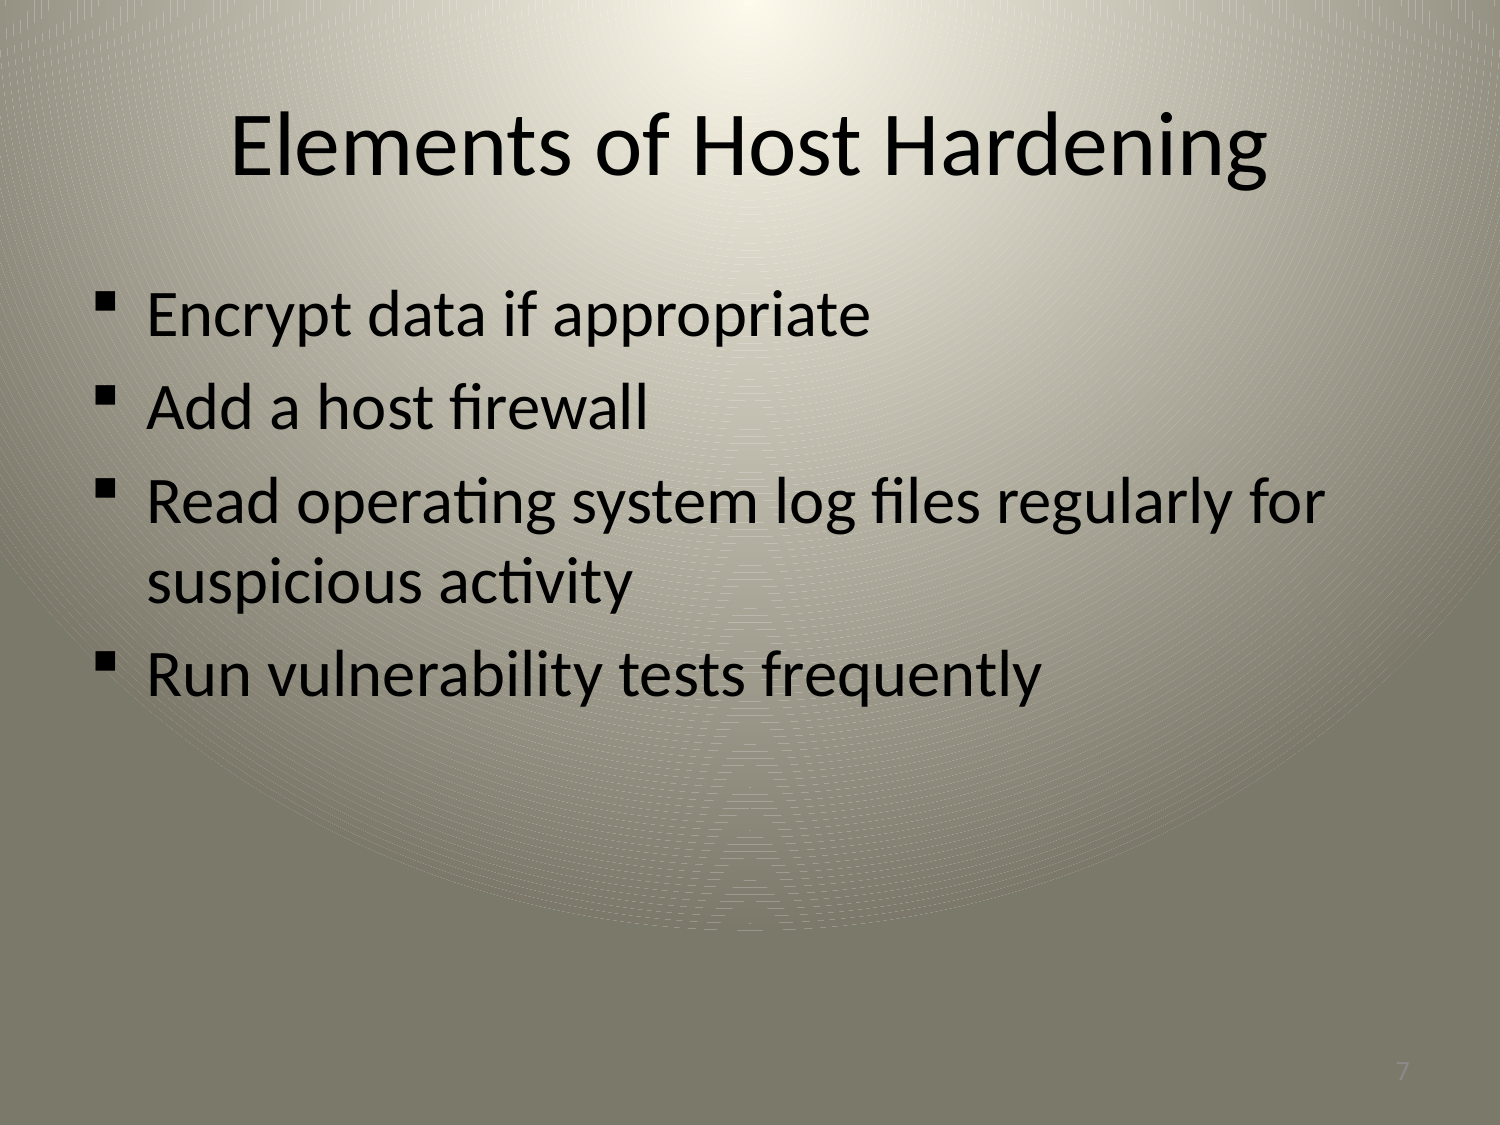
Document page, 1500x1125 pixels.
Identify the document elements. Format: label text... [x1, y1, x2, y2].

list Encrypt data if appropriate Add a host firewall Read operating system log files regularly for suspicious activity Run vulnerability tests frequently [75, 262, 1425, 1005]
slide_number 7 [1074, 1042, 1425, 1103]
title Elements of Host Hardening [75, 45, 1425, 233]
